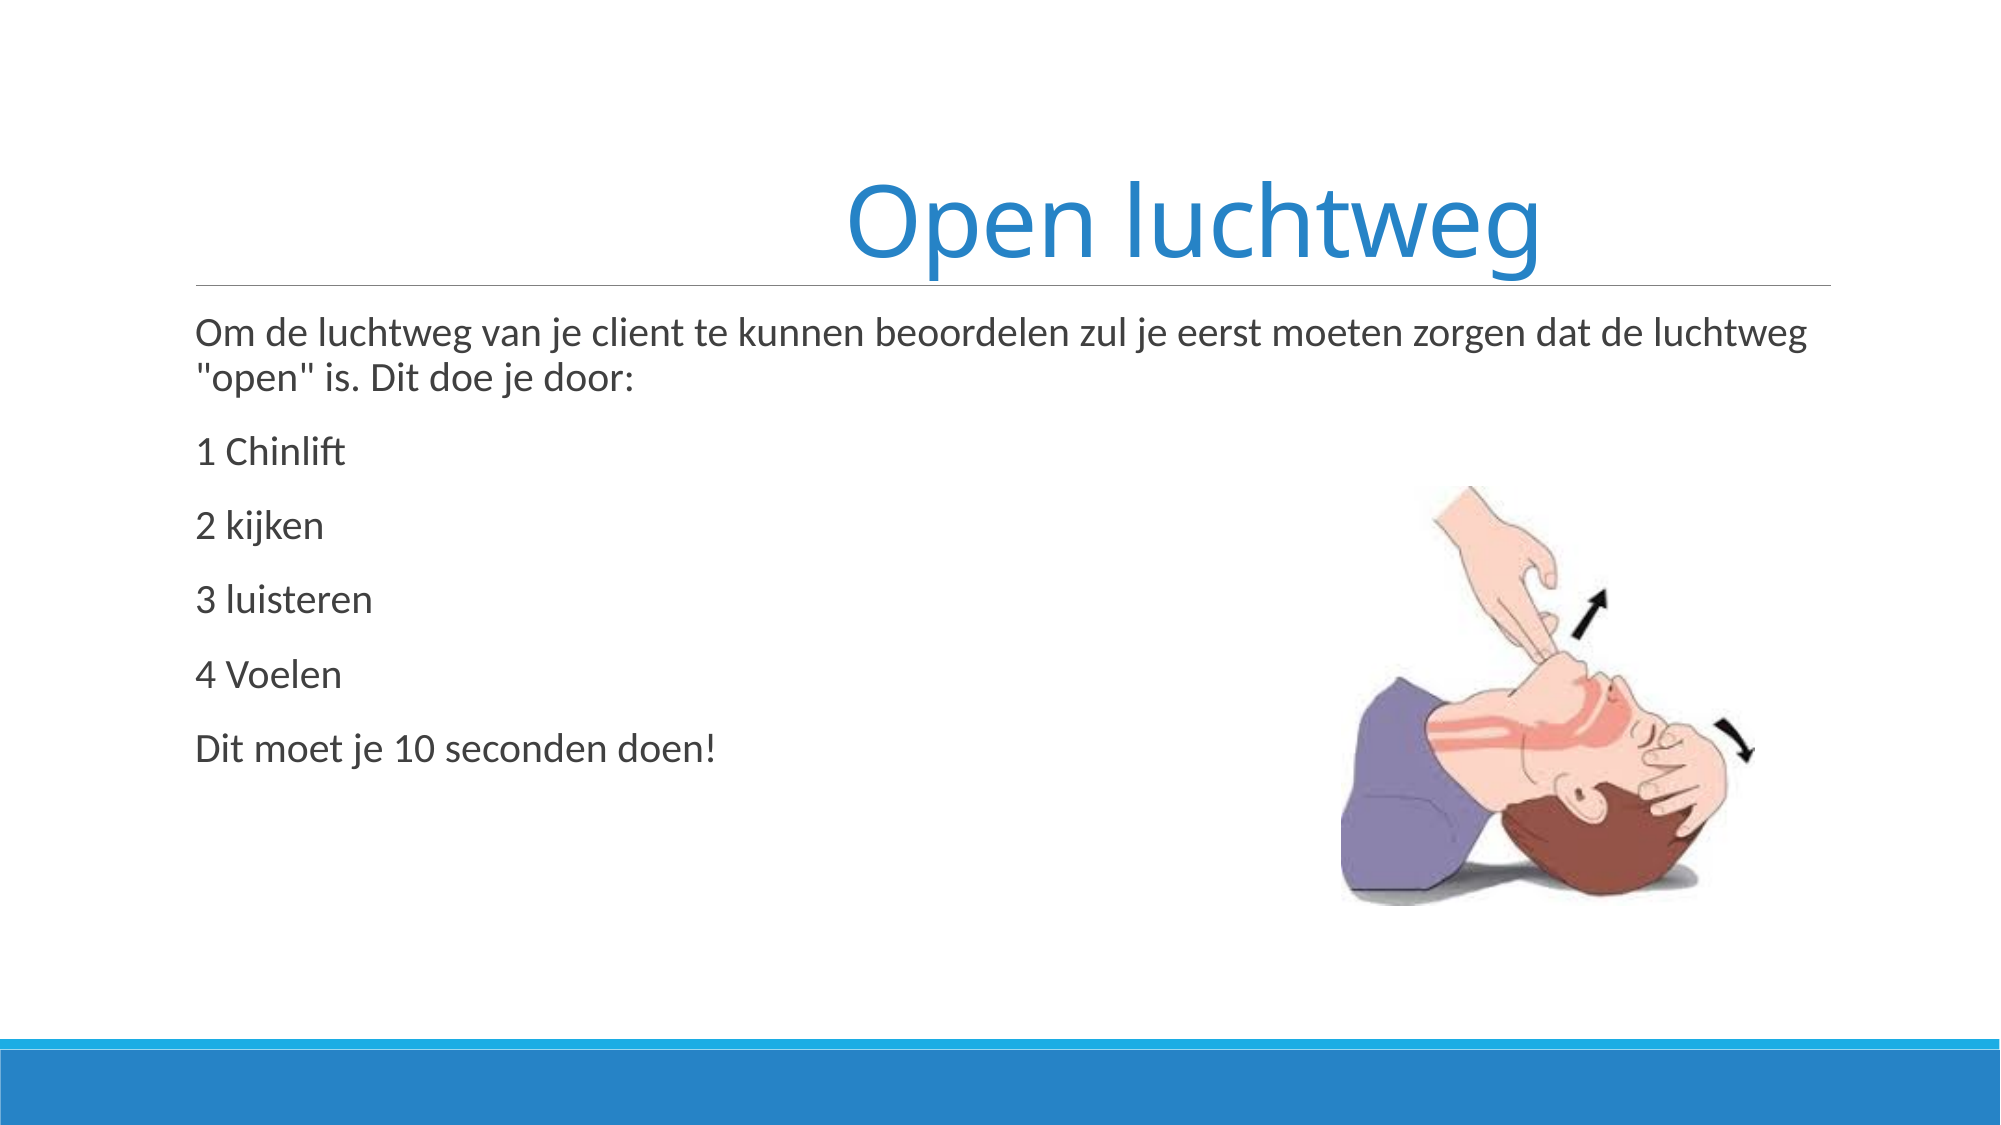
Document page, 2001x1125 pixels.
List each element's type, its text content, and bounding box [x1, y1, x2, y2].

picture [1341, 486, 1756, 907]
title Open luchtweg [180, 47, 1830, 285]
list Om de luchtweg van je client te kunnen beoordelen zul je eerst moeten zorgen dat de luchtweg "open" is. Dit doe je door: 1 Chinlift 2 kijken 3 luisteren 4 Voelen Dit moet je 10 seconden doen! [180, 302, 1830, 963]
